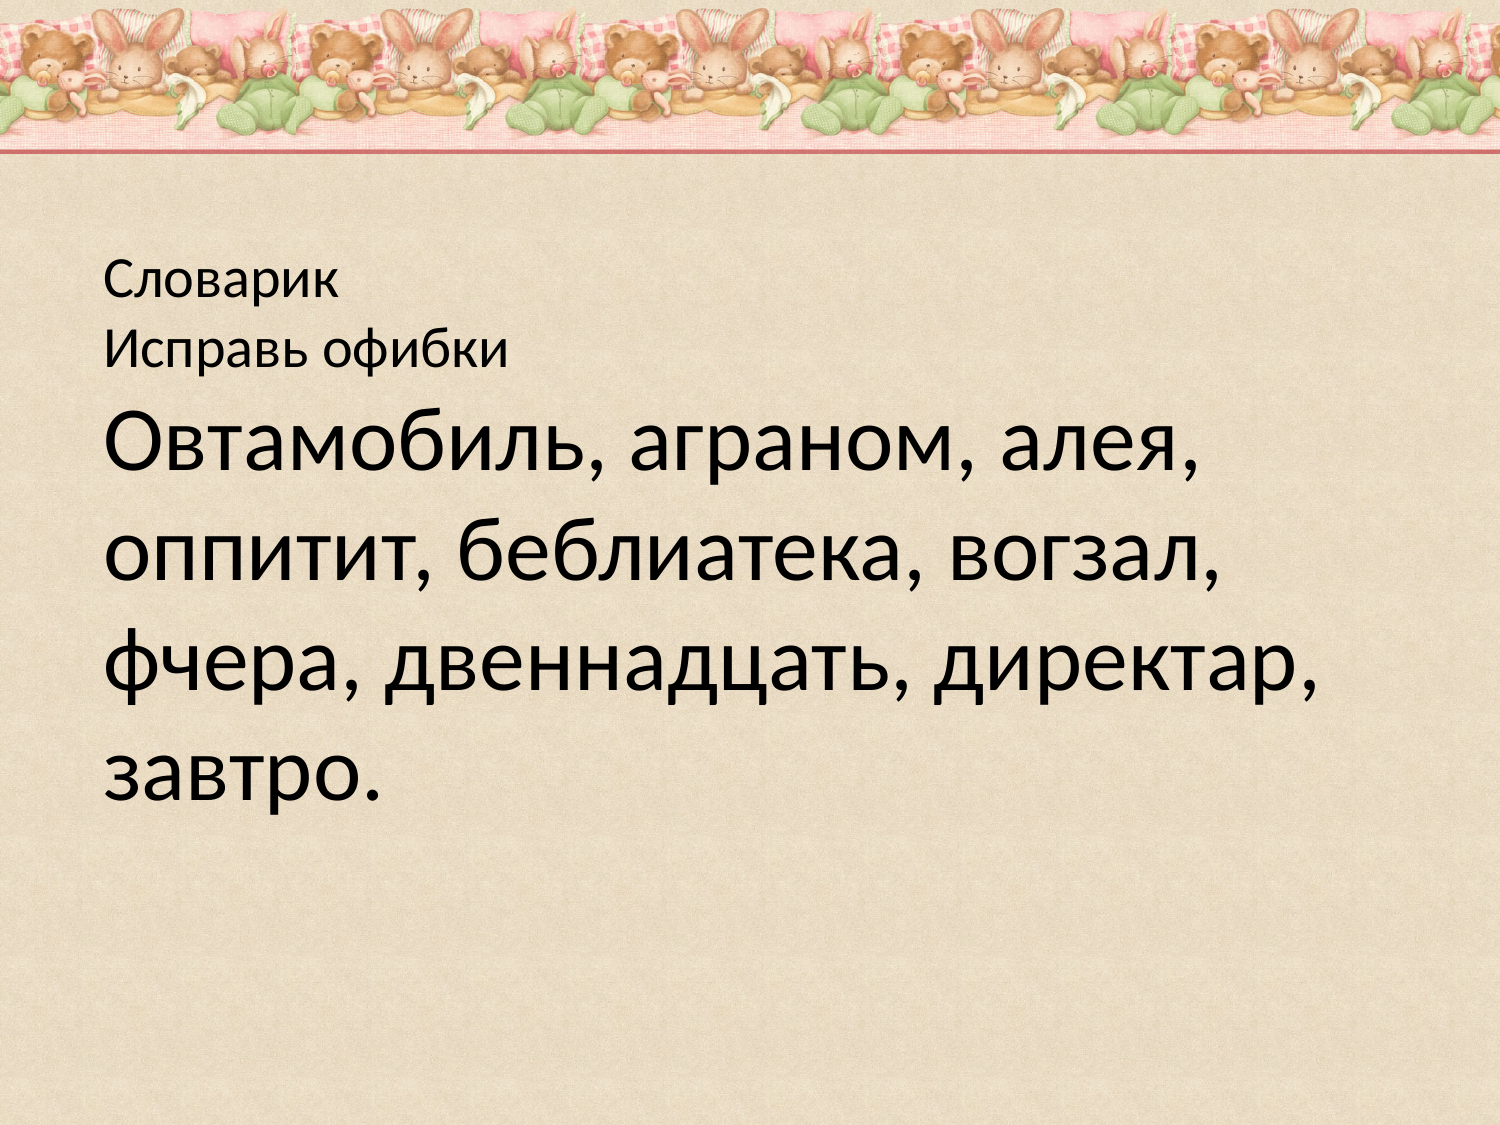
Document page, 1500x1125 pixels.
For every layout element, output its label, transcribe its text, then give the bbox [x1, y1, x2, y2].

picture [0, 0, 1500, 1125]
text_box Словарик Исправь офибки Овтамобиль, аграном, алея, оппитит, беблиатека, вогзал, фчера, двеннадцать, директар, завтро. [88, 231, 1365, 872]
